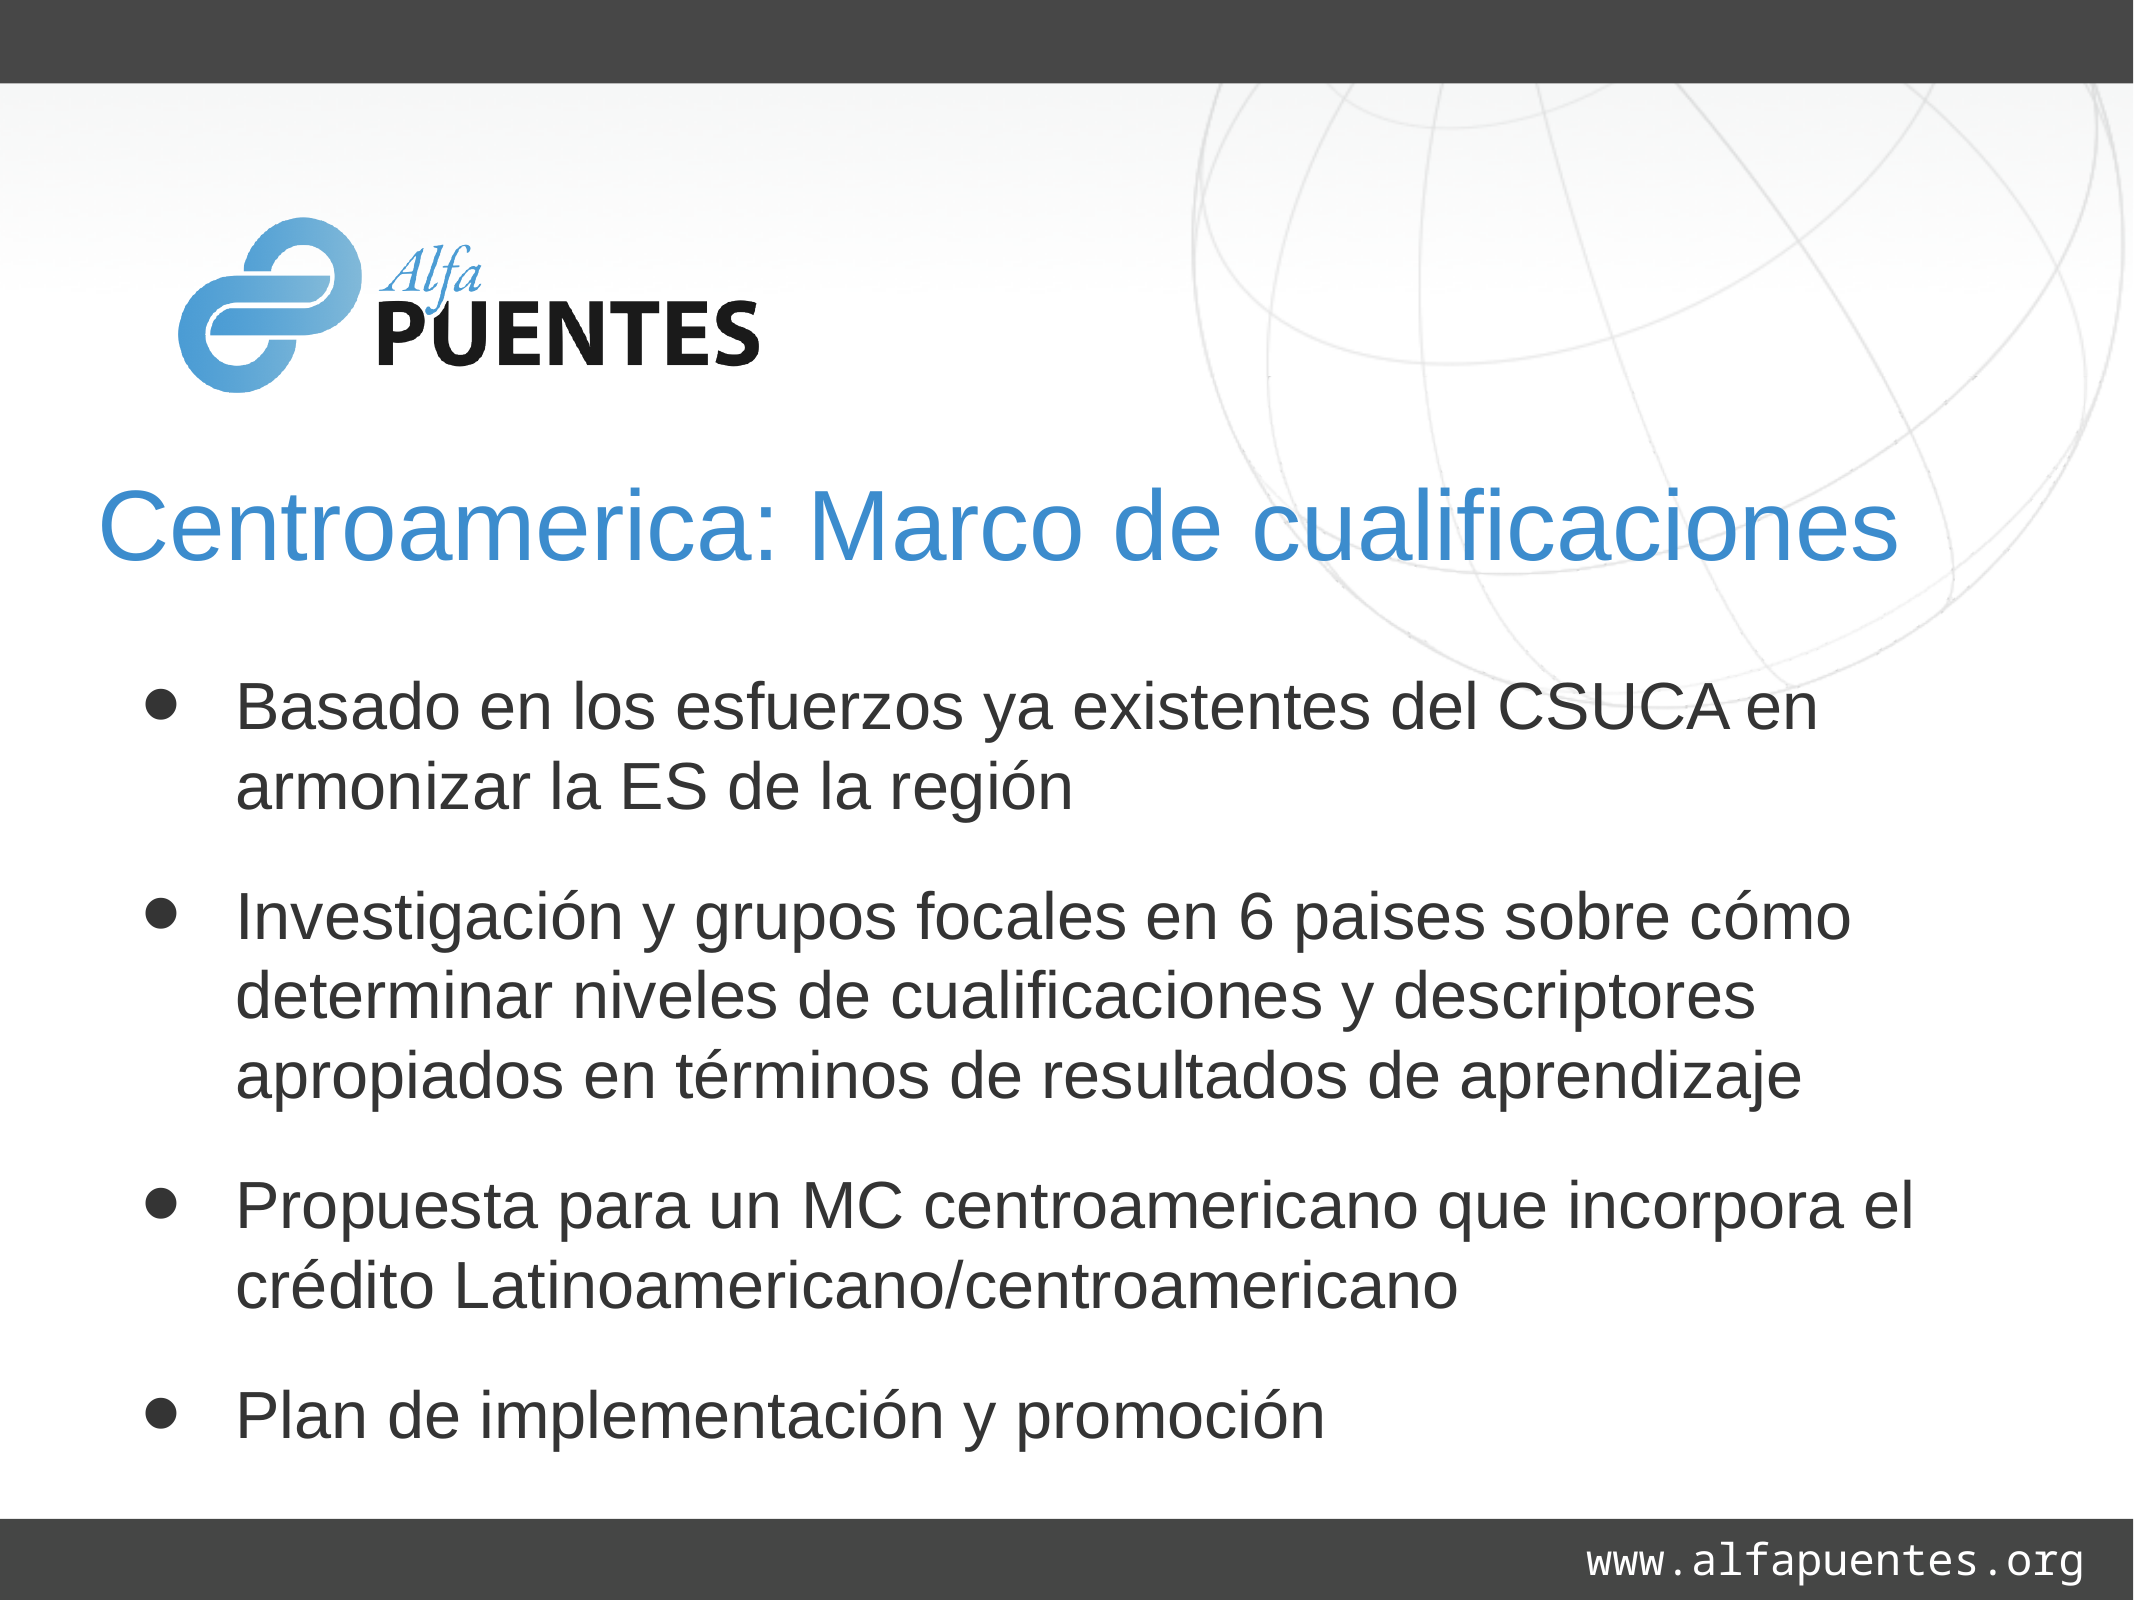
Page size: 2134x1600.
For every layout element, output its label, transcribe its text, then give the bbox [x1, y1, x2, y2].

list Basado en los esfuerzos ya existentes del CSUCA en armonizar la ES de la región Investigación y grupos focales en 6 paises sobre cómo determinar niveles de cualificaciones y descriptores apropiados en términos de resultados de aprendizaje Propuesta para un MC centroamericano que incorpora el crédito Latinoamericano/centroamericano Plan de implementación y promoción [89, 653, 2043, 1600]
picture [0, 84, 2134, 723]
title Centroamerica: Marco de cualificaciones [89, 445, 2043, 597]
